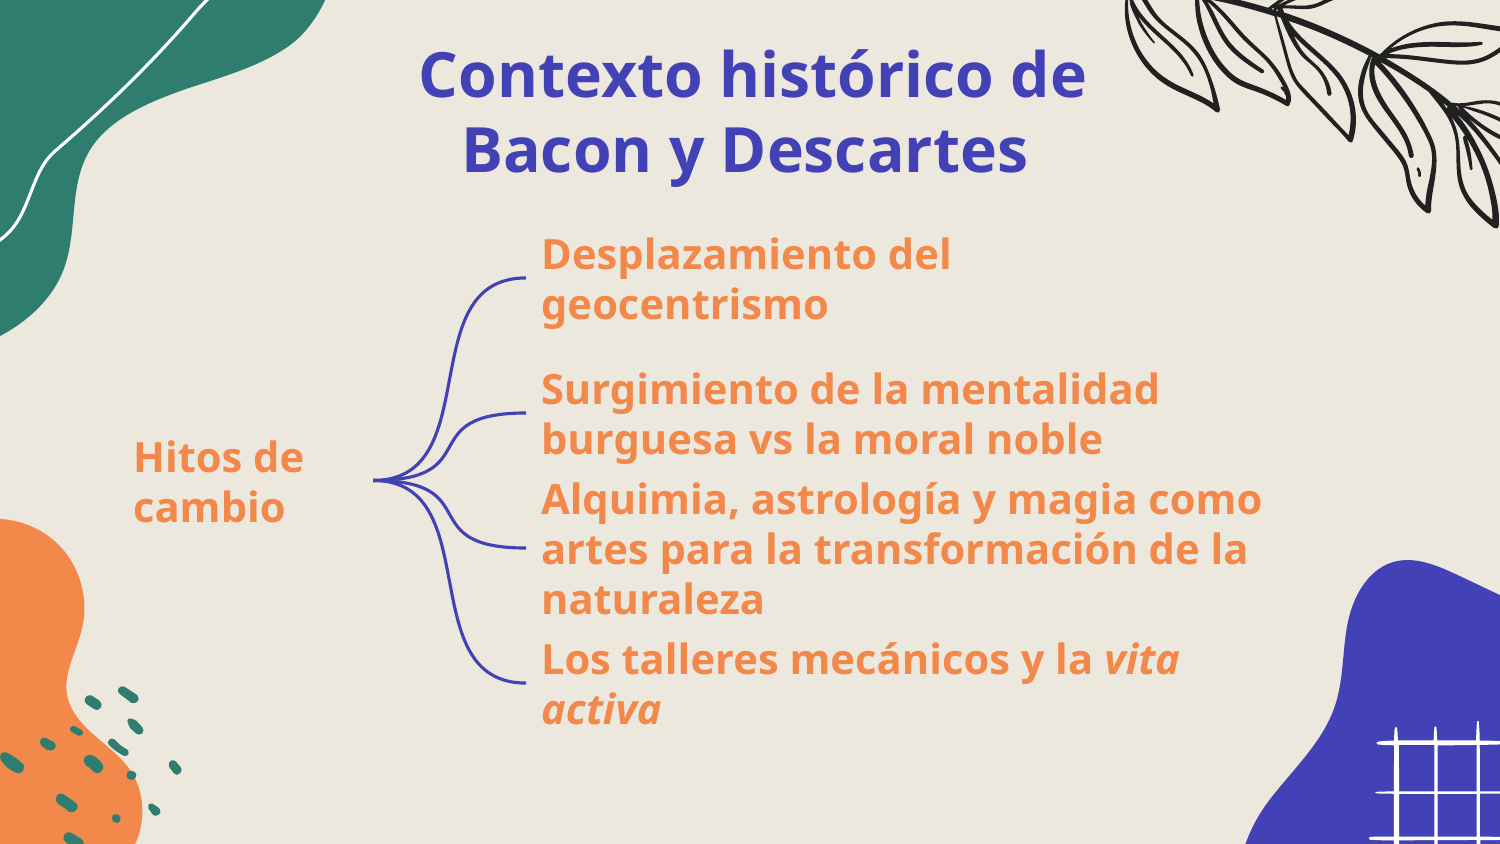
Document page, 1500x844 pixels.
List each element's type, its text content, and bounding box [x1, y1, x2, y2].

title Surgimiento de la mentalidad burguesa vs la moral noble [531, 365, 1260, 461]
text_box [372, 277, 527, 412]
title Hitos de cambio [118, 433, 366, 528]
title Contexto histórico de Bacon y Descartes [301, 37, 1206, 183]
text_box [372, 480, 527, 684]
title Alquimia, astrología y magia como artes para la transformación de la naturaleza [531, 500, 1301, 596]
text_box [372, 412, 527, 478]
title Los talleres mecánicos y la vita activa [526, 635, 1285, 731]
title Desplazamiento del geocentrismo [526, 230, 1074, 326]
